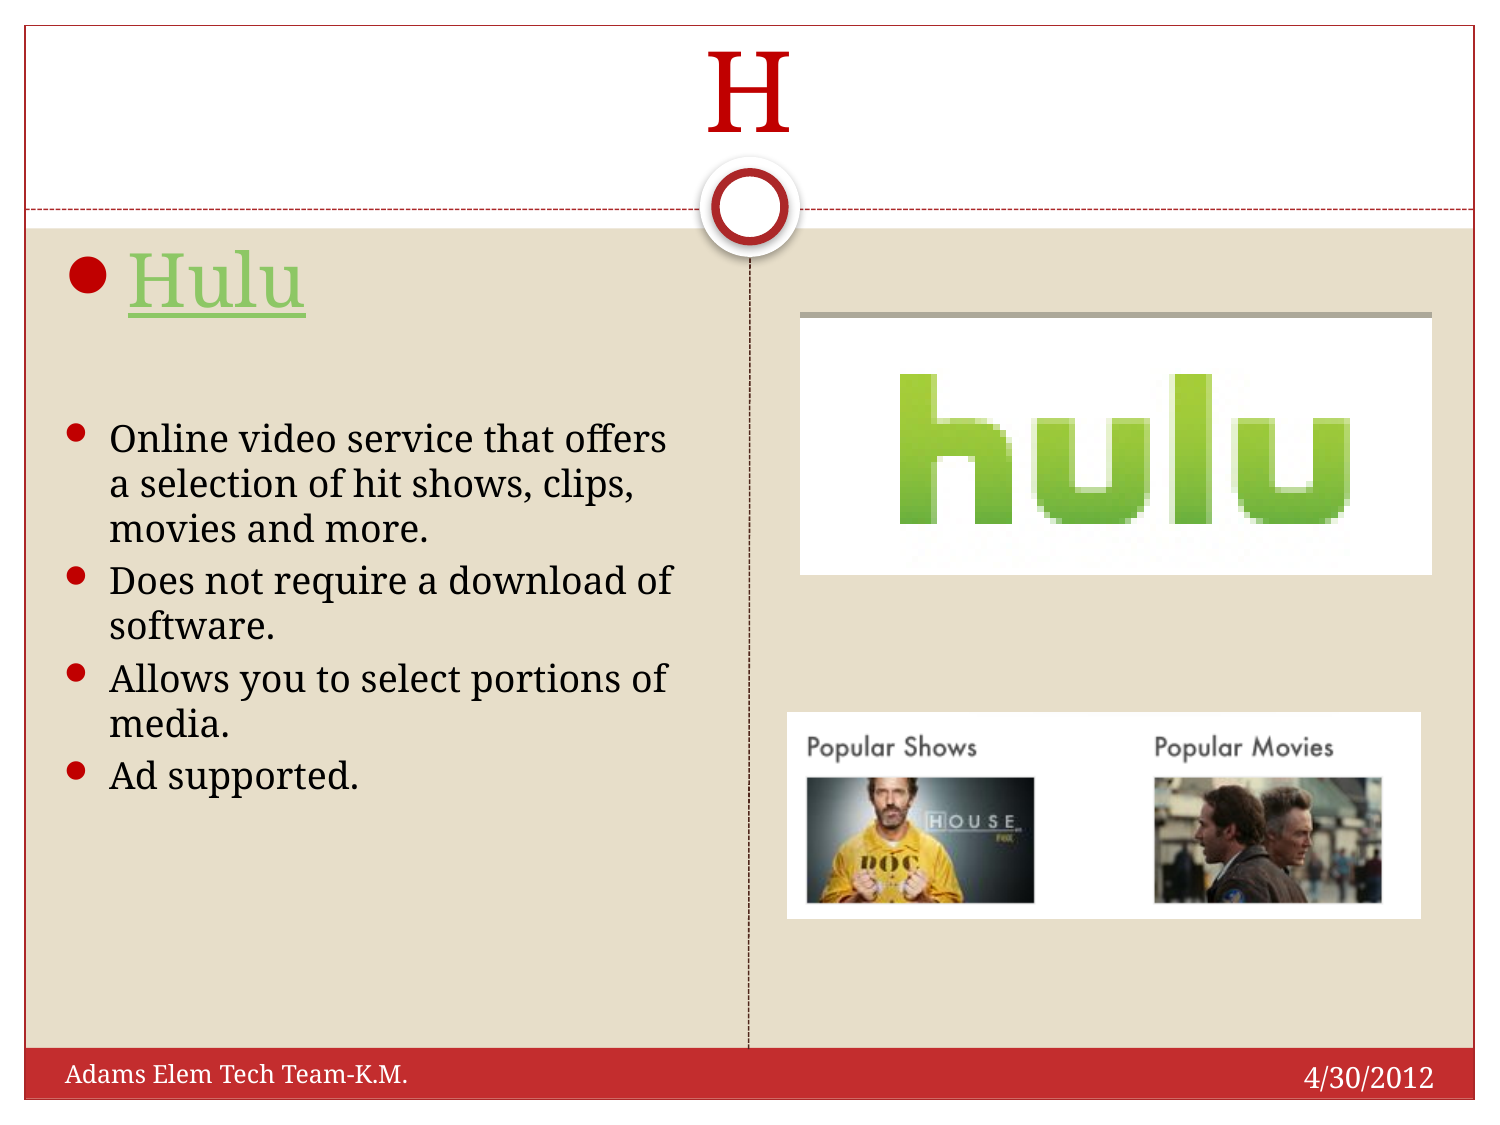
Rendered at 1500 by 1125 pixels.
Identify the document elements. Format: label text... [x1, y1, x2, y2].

picture [787, 712, 1421, 919]
footer Adams Elem Tech Team-K.M. [50, 1051, 638, 1112]
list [799, 312, 1432, 576]
list Hulu Online video service that offers a selection of hit shows, clips, movies and more. Does not require a download of software. Allows you to select portions of media. Ad supported. [49, 224, 712, 993]
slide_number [950, 1051, 1450, 1112]
title H [49, 37, 1450, 162]
